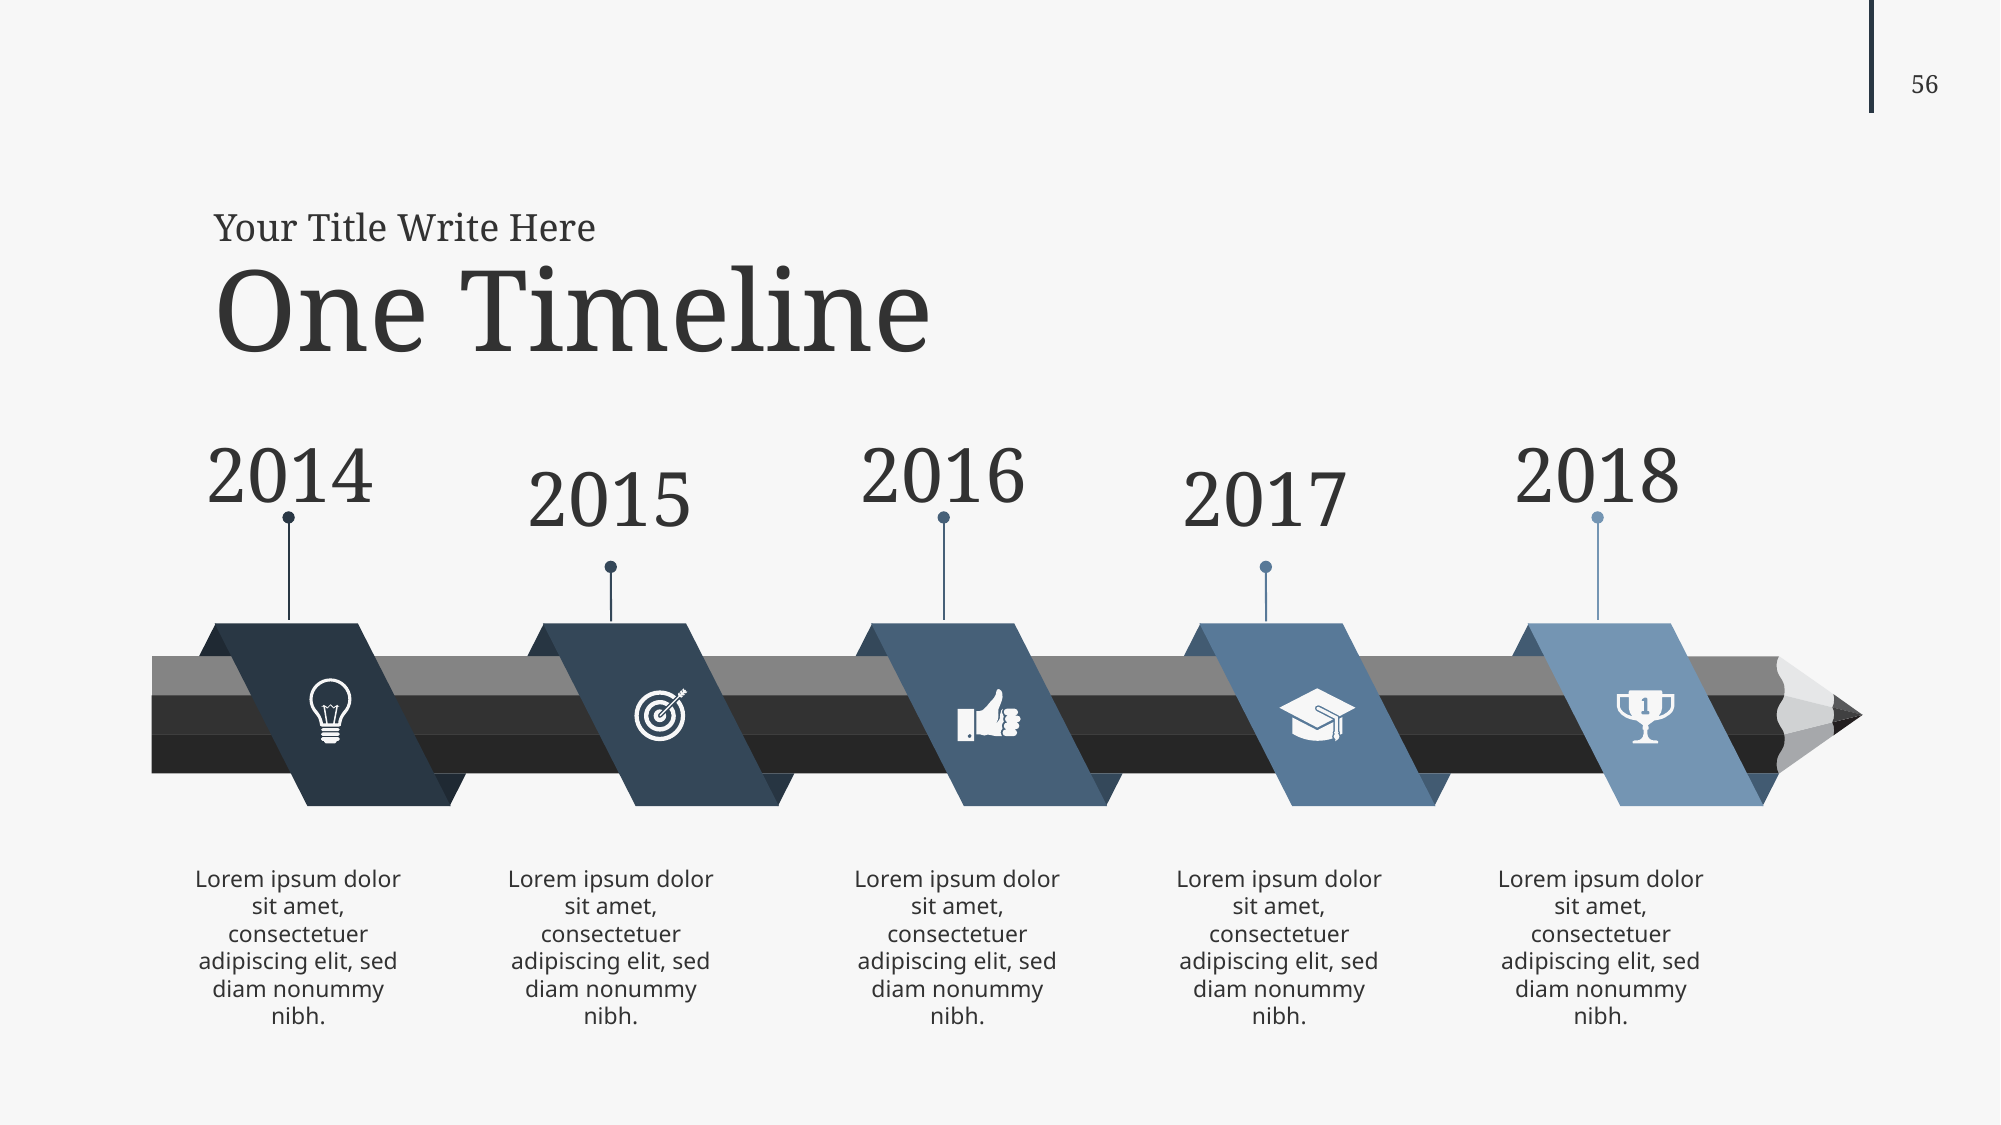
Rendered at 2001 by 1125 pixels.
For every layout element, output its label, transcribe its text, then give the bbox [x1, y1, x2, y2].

text_box Lorem ipsum dolor sit amet, consectetuer adipiscing elit, sed diam nonummy nibh. [482, 856, 740, 1037]
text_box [199, 623, 467, 807]
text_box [1183, 623, 1451, 807]
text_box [1780, 656, 1863, 774]
text_box 2018 [1477, 420, 1718, 526]
text_box 2015 [491, 443, 731, 549]
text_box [151, 656, 199, 774]
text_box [527, 623, 795, 807]
text_box Your Title Write Here [199, 196, 738, 257]
text_box Lorem ipsum dolor sit amet, consectetuer adipiscing elit, sed diam nonummy nibh. [1472, 856, 1730, 1037]
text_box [855, 623, 1123, 807]
text_box Lorem ipsum dolor sit amet, consectetuer adipiscing elit, sed diam nonummy nibh. [1150, 856, 1408, 1037]
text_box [1512, 623, 1780, 807]
text_box Lorem ipsum dolor sit amet, consectetuer adipiscing elit, sed diam nonummy nibh. [170, 856, 427, 1037]
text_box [1123, 656, 1183, 774]
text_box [1451, 656, 1512, 774]
text_box One Timeline [199, 231, 1001, 381]
text_box 2016 [823, 420, 1064, 526]
text_box Lorem ipsum dolor sit amet, consectetuer adipiscing elit, sed diam nonummy nibh. [829, 856, 1086, 1037]
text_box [467, 656, 527, 774]
text_box 2014 [170, 420, 410, 526]
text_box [795, 656, 855, 774]
text_box 2017 [1146, 443, 1386, 549]
